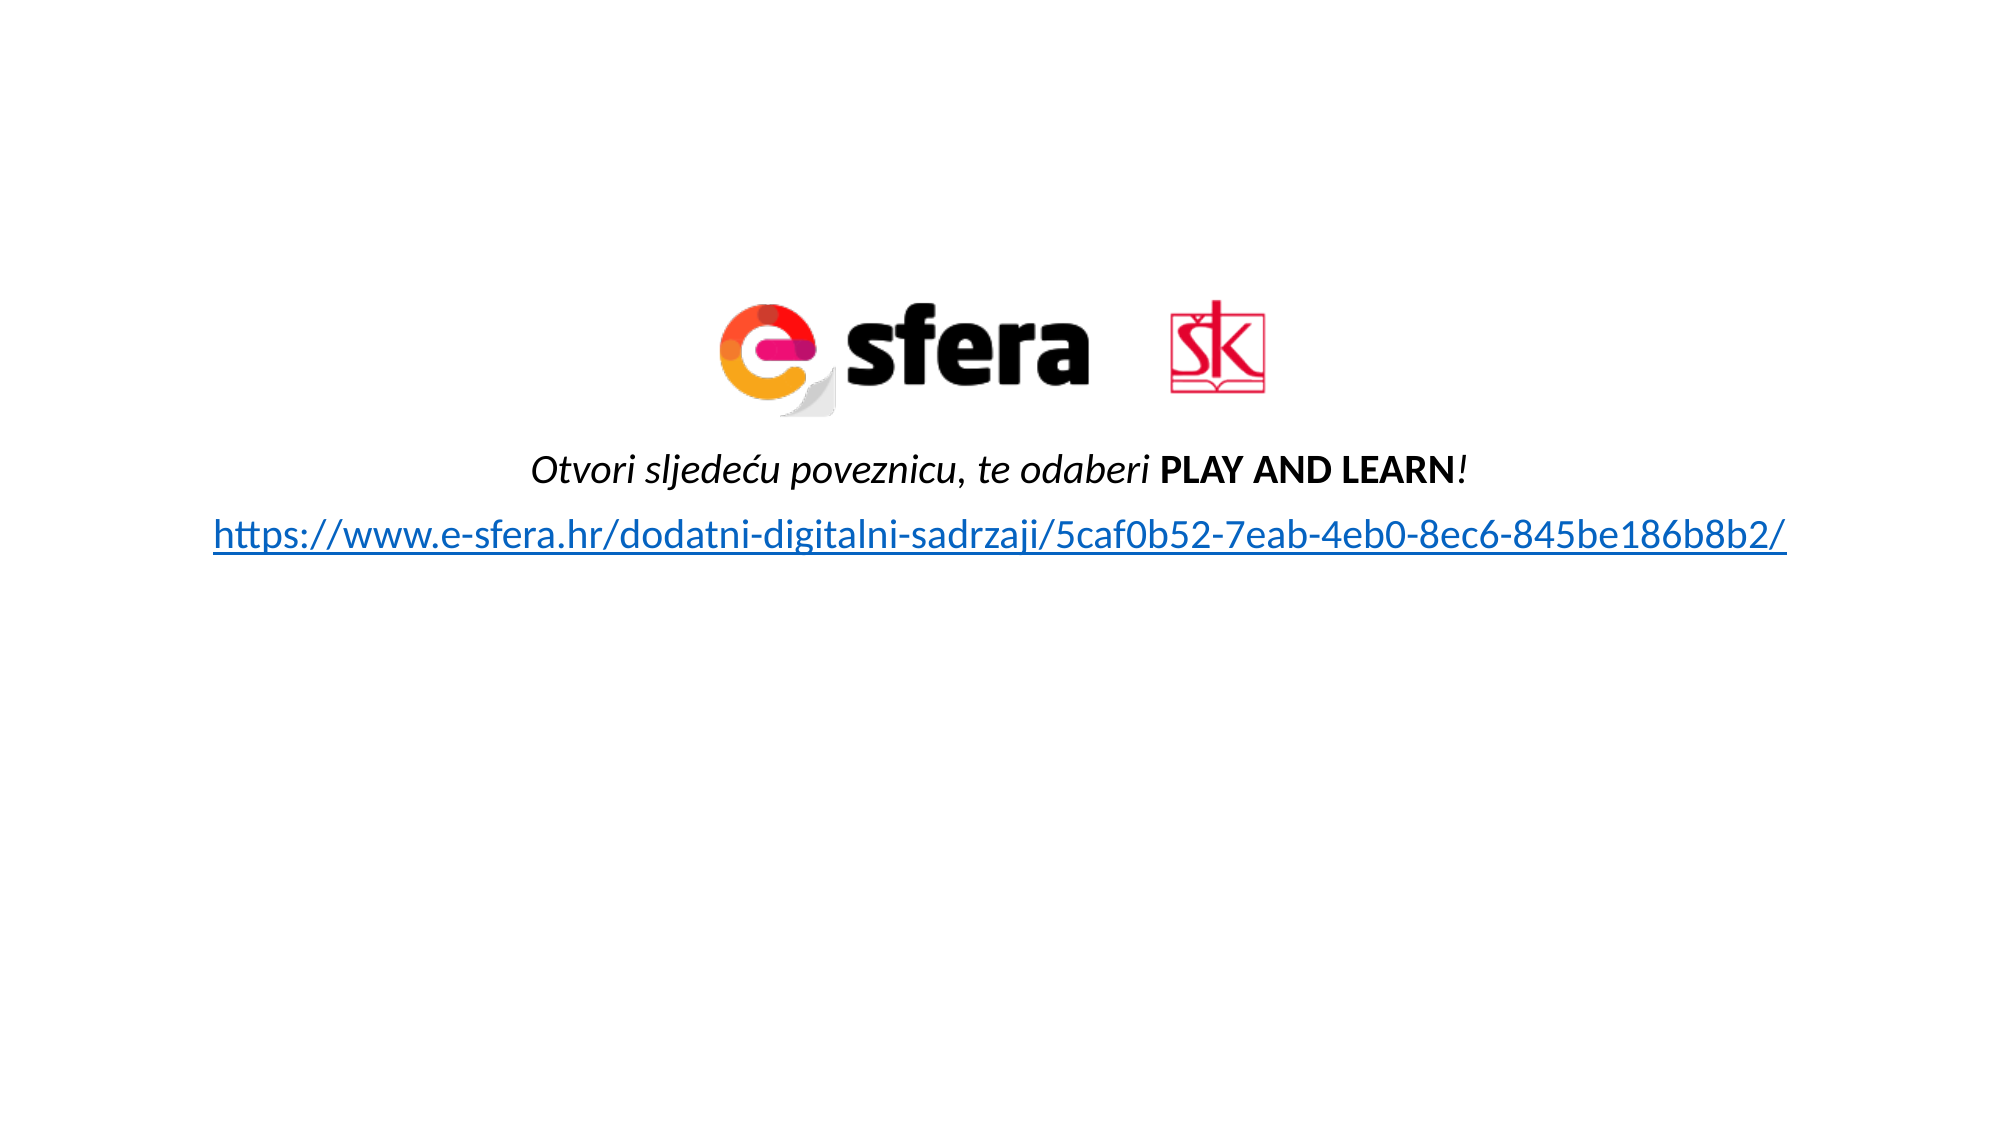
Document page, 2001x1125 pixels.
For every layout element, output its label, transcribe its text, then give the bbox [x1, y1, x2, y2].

picture [687, 203, 1313, 516]
text_box Otvori sljedeću poveznicu, te odaberi PLAY AND LEARN! https://www.e-sfera.hr/dodatni-digitalni-sadrzaji/5caf0b52-7eab-4eb0-8ec6-845be186b8b2/ [30, 439, 1970, 753]
